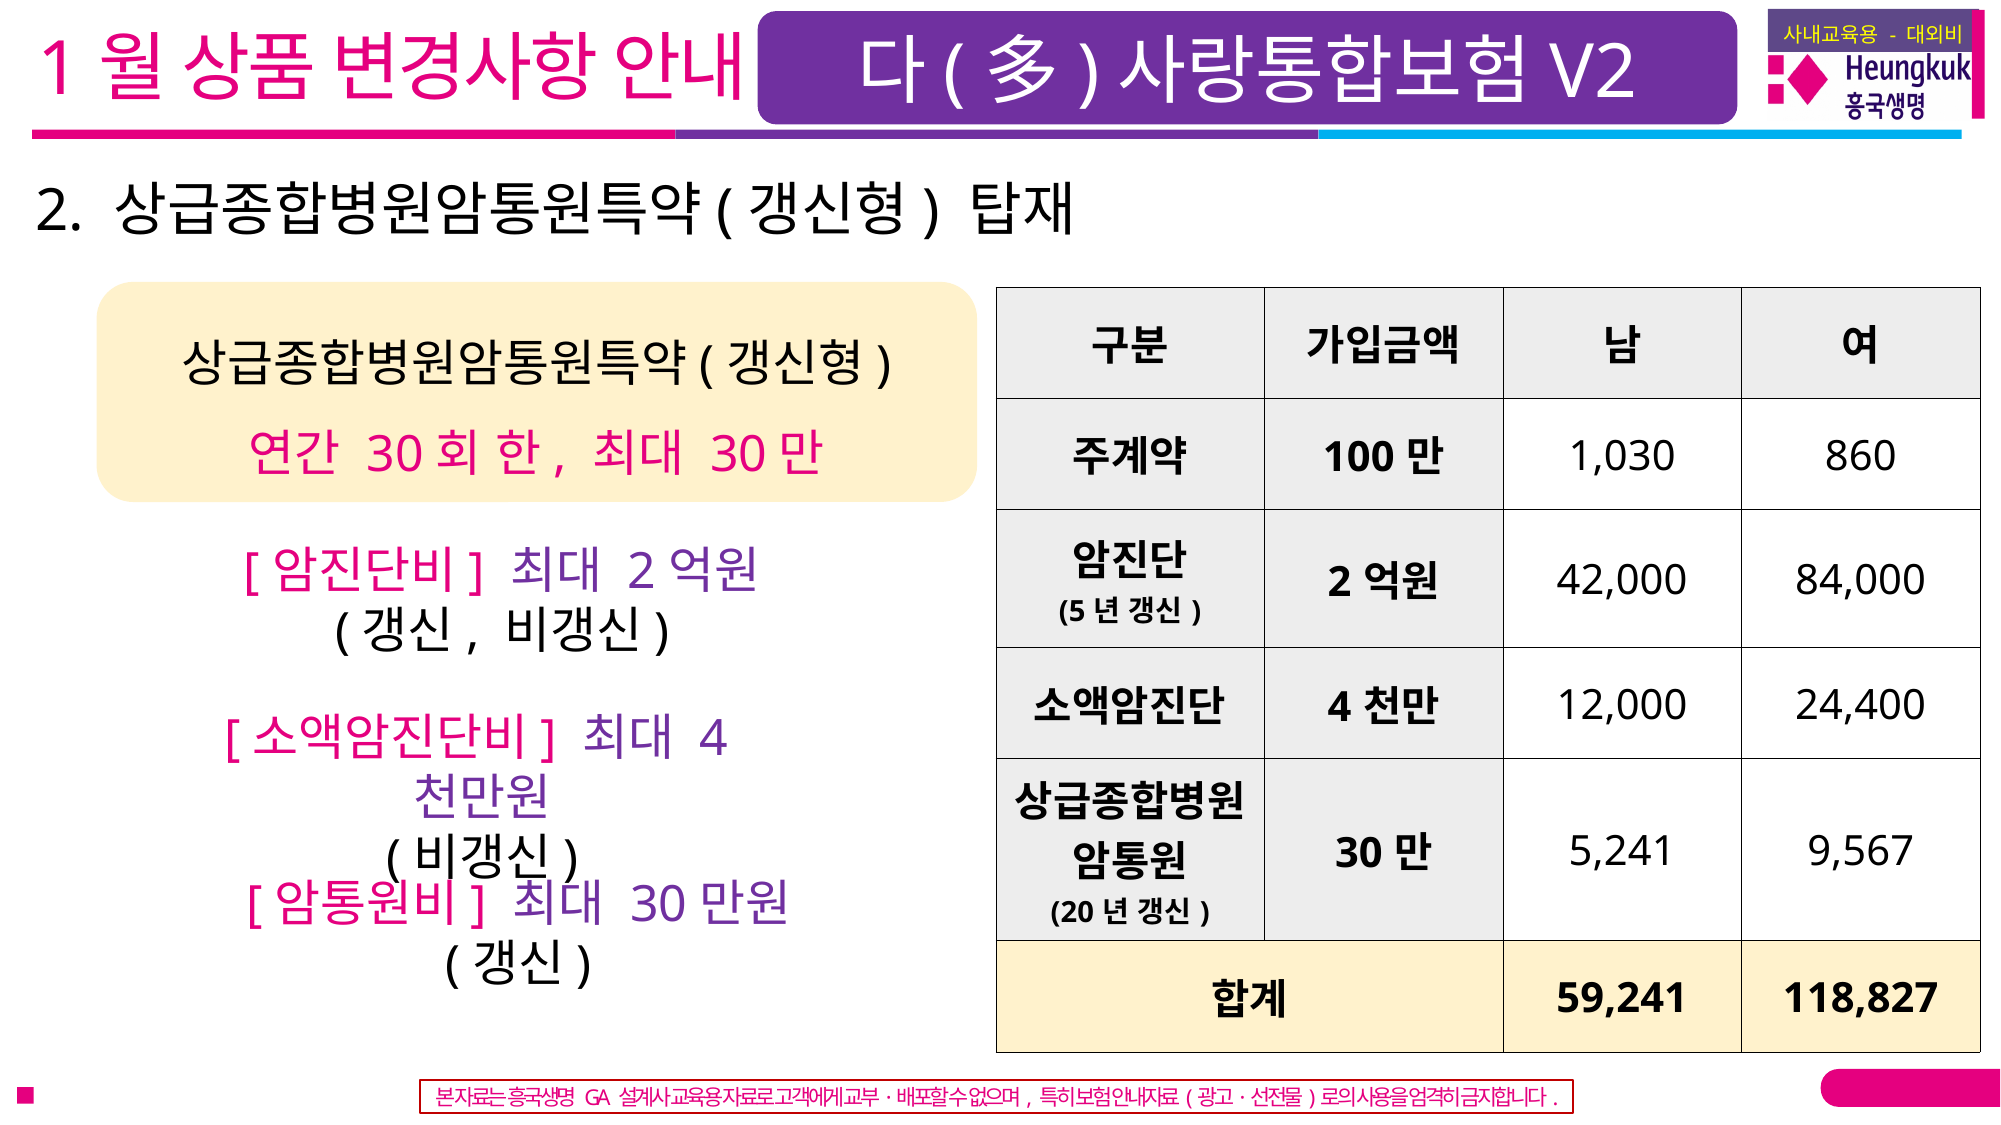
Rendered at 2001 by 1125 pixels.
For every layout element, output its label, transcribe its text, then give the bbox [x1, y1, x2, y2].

text_box 2. 상급종합병원암통원특약(갱신형) 탑재 [21, 158, 1377, 256]
table_cell 30만 [1265, 759, 1503, 940]
table_header 가입금액 [1265, 288, 1503, 398]
text_box 상급종합병원암통원특약(갱신형) 연간 30회 한, 최대 30만 [96, 281, 978, 503]
table_cell 100만 [1265, 399, 1503, 509]
text_box 다(多)사랑통합보험V2 [756, 10, 1739, 126]
table_header 구분 [997, 288, 1264, 398]
table_cell 소액암진단 [997, 648, 1264, 758]
text_box [암통원비] 최대 30만원 (갱신) [207, 857, 831, 1005]
table_header 남 [1504, 288, 1741, 398]
text_box [암진단비] 최대 2억원 (갱신, 비갱신) [96, 524, 908, 673]
table_cell 상급종합병원 암통원 (20년 갱신) [997, 759, 1264, 940]
table_header 여 [1742, 288, 1980, 398]
table_cell 주계약 [997, 399, 1264, 509]
table_cell 4천만 [1265, 648, 1503, 758]
table_cell 5,241 [1504, 759, 1741, 940]
table_cell 860 [1742, 399, 1980, 509]
table_cell 합계 [997, 941, 1503, 1052]
table_cell 1,030 [1504, 399, 1741, 509]
table_cell 9,567 [1742, 759, 1980, 940]
table_cell 24,400 [1742, 648, 1980, 758]
text_box 1월 상품 변경사항 안내 [29, 11, 756, 117]
table_cell 암진단 (5년 갱신) [997, 510, 1264, 647]
table_cell 84,000 [1742, 510, 1980, 647]
table_cell 2억원 [1265, 510, 1503, 647]
picture [1767, 52, 1972, 121]
table_cell 12,000 [1504, 648, 1741, 758]
table_cell 118,827 [1742, 941, 1980, 1052]
text_box [소액암진단비] 최대 4천만원 (비갱신) [170, 691, 794, 899]
table_cell 59,241 [1504, 941, 1741, 1052]
table_cell 42,000 [1504, 510, 1741, 647]
